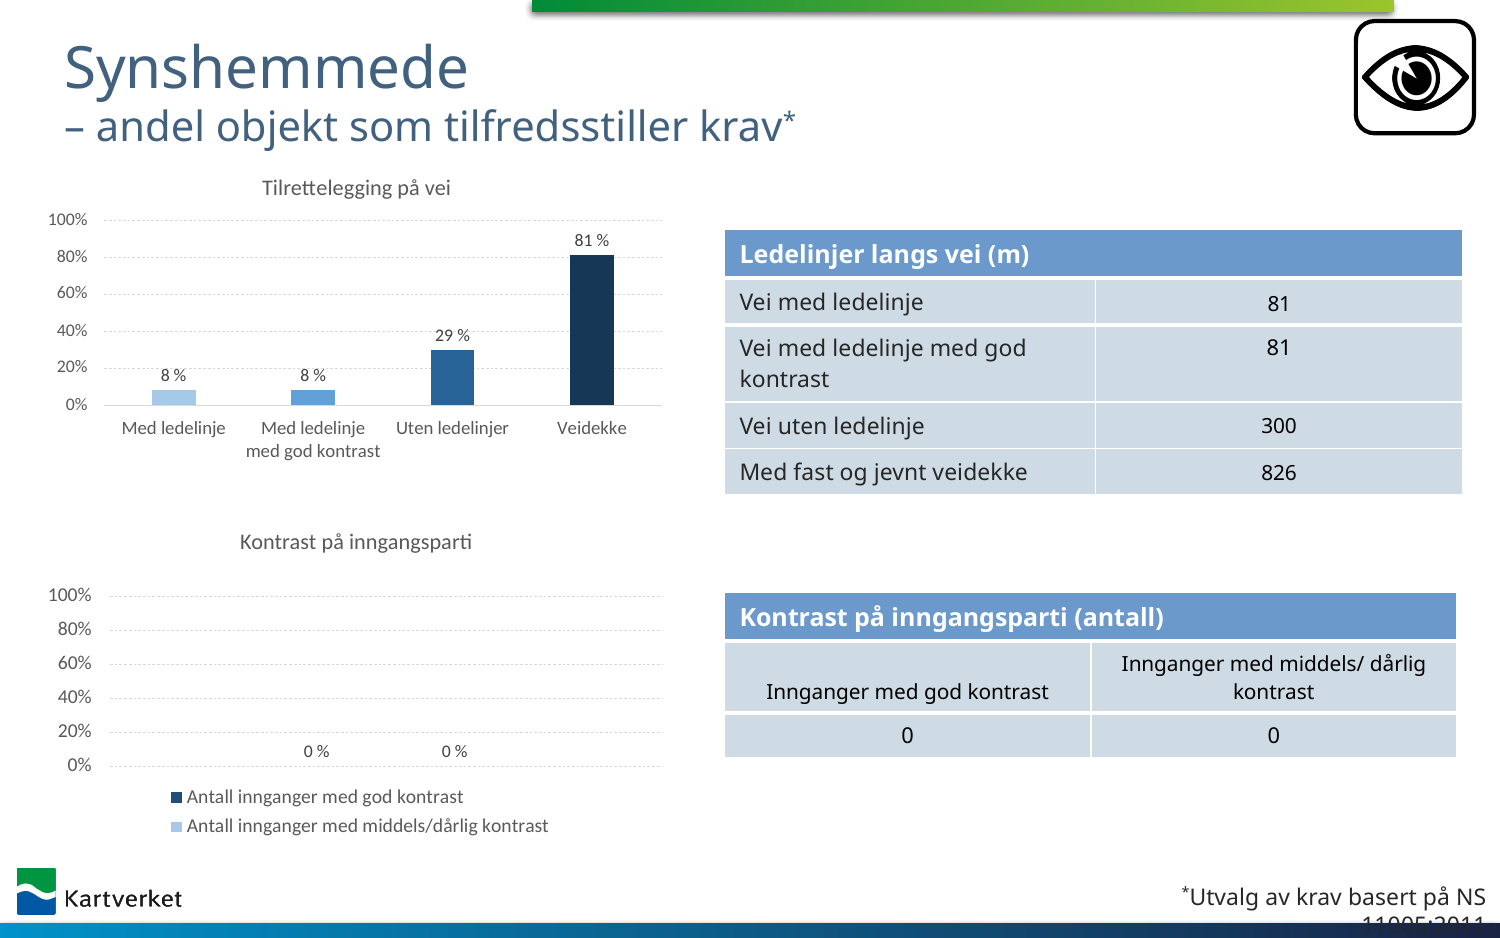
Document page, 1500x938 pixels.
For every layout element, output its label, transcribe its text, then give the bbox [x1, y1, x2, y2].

table_cell 0 [1092, 715, 1456, 757]
table_cell 300 [1096, 403, 1462, 448]
text_box Synshemmede – andel objekt som tilfredsstiller krav* [49, 24, 1431, 158]
table_cell Med fast og jevnt veidekke [725, 449, 1095, 494]
table_cell 81 [1096, 327, 1462, 401]
table_cell 0 [725, 715, 1090, 757]
table_cell Vei med ledelinje [725, 280, 1095, 323]
table_cell Innganger med middels/ dårlig kontrast [1092, 643, 1456, 711]
text_box *Utvalg av krav basert på NS 11005:2011 [1068, 873, 1500, 938]
picture [41, 520, 673, 846]
table_header Ledelinjer langs vei (m) [725, 230, 1462, 276]
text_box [1355, 20, 1475, 134]
table_cell 826 [1096, 449, 1462, 494]
table_cell Vei med ledelinje med god kontrast [725, 327, 1095, 401]
table_cell 81 [1096, 280, 1462, 323]
picture [41, 166, 673, 492]
table_cell Innganger med god kontrast [725, 643, 1090, 711]
table_header Kontrast på inngangsparti (antall) [725, 593, 1456, 639]
table_cell Vei uten ledelinje [725, 403, 1095, 448]
